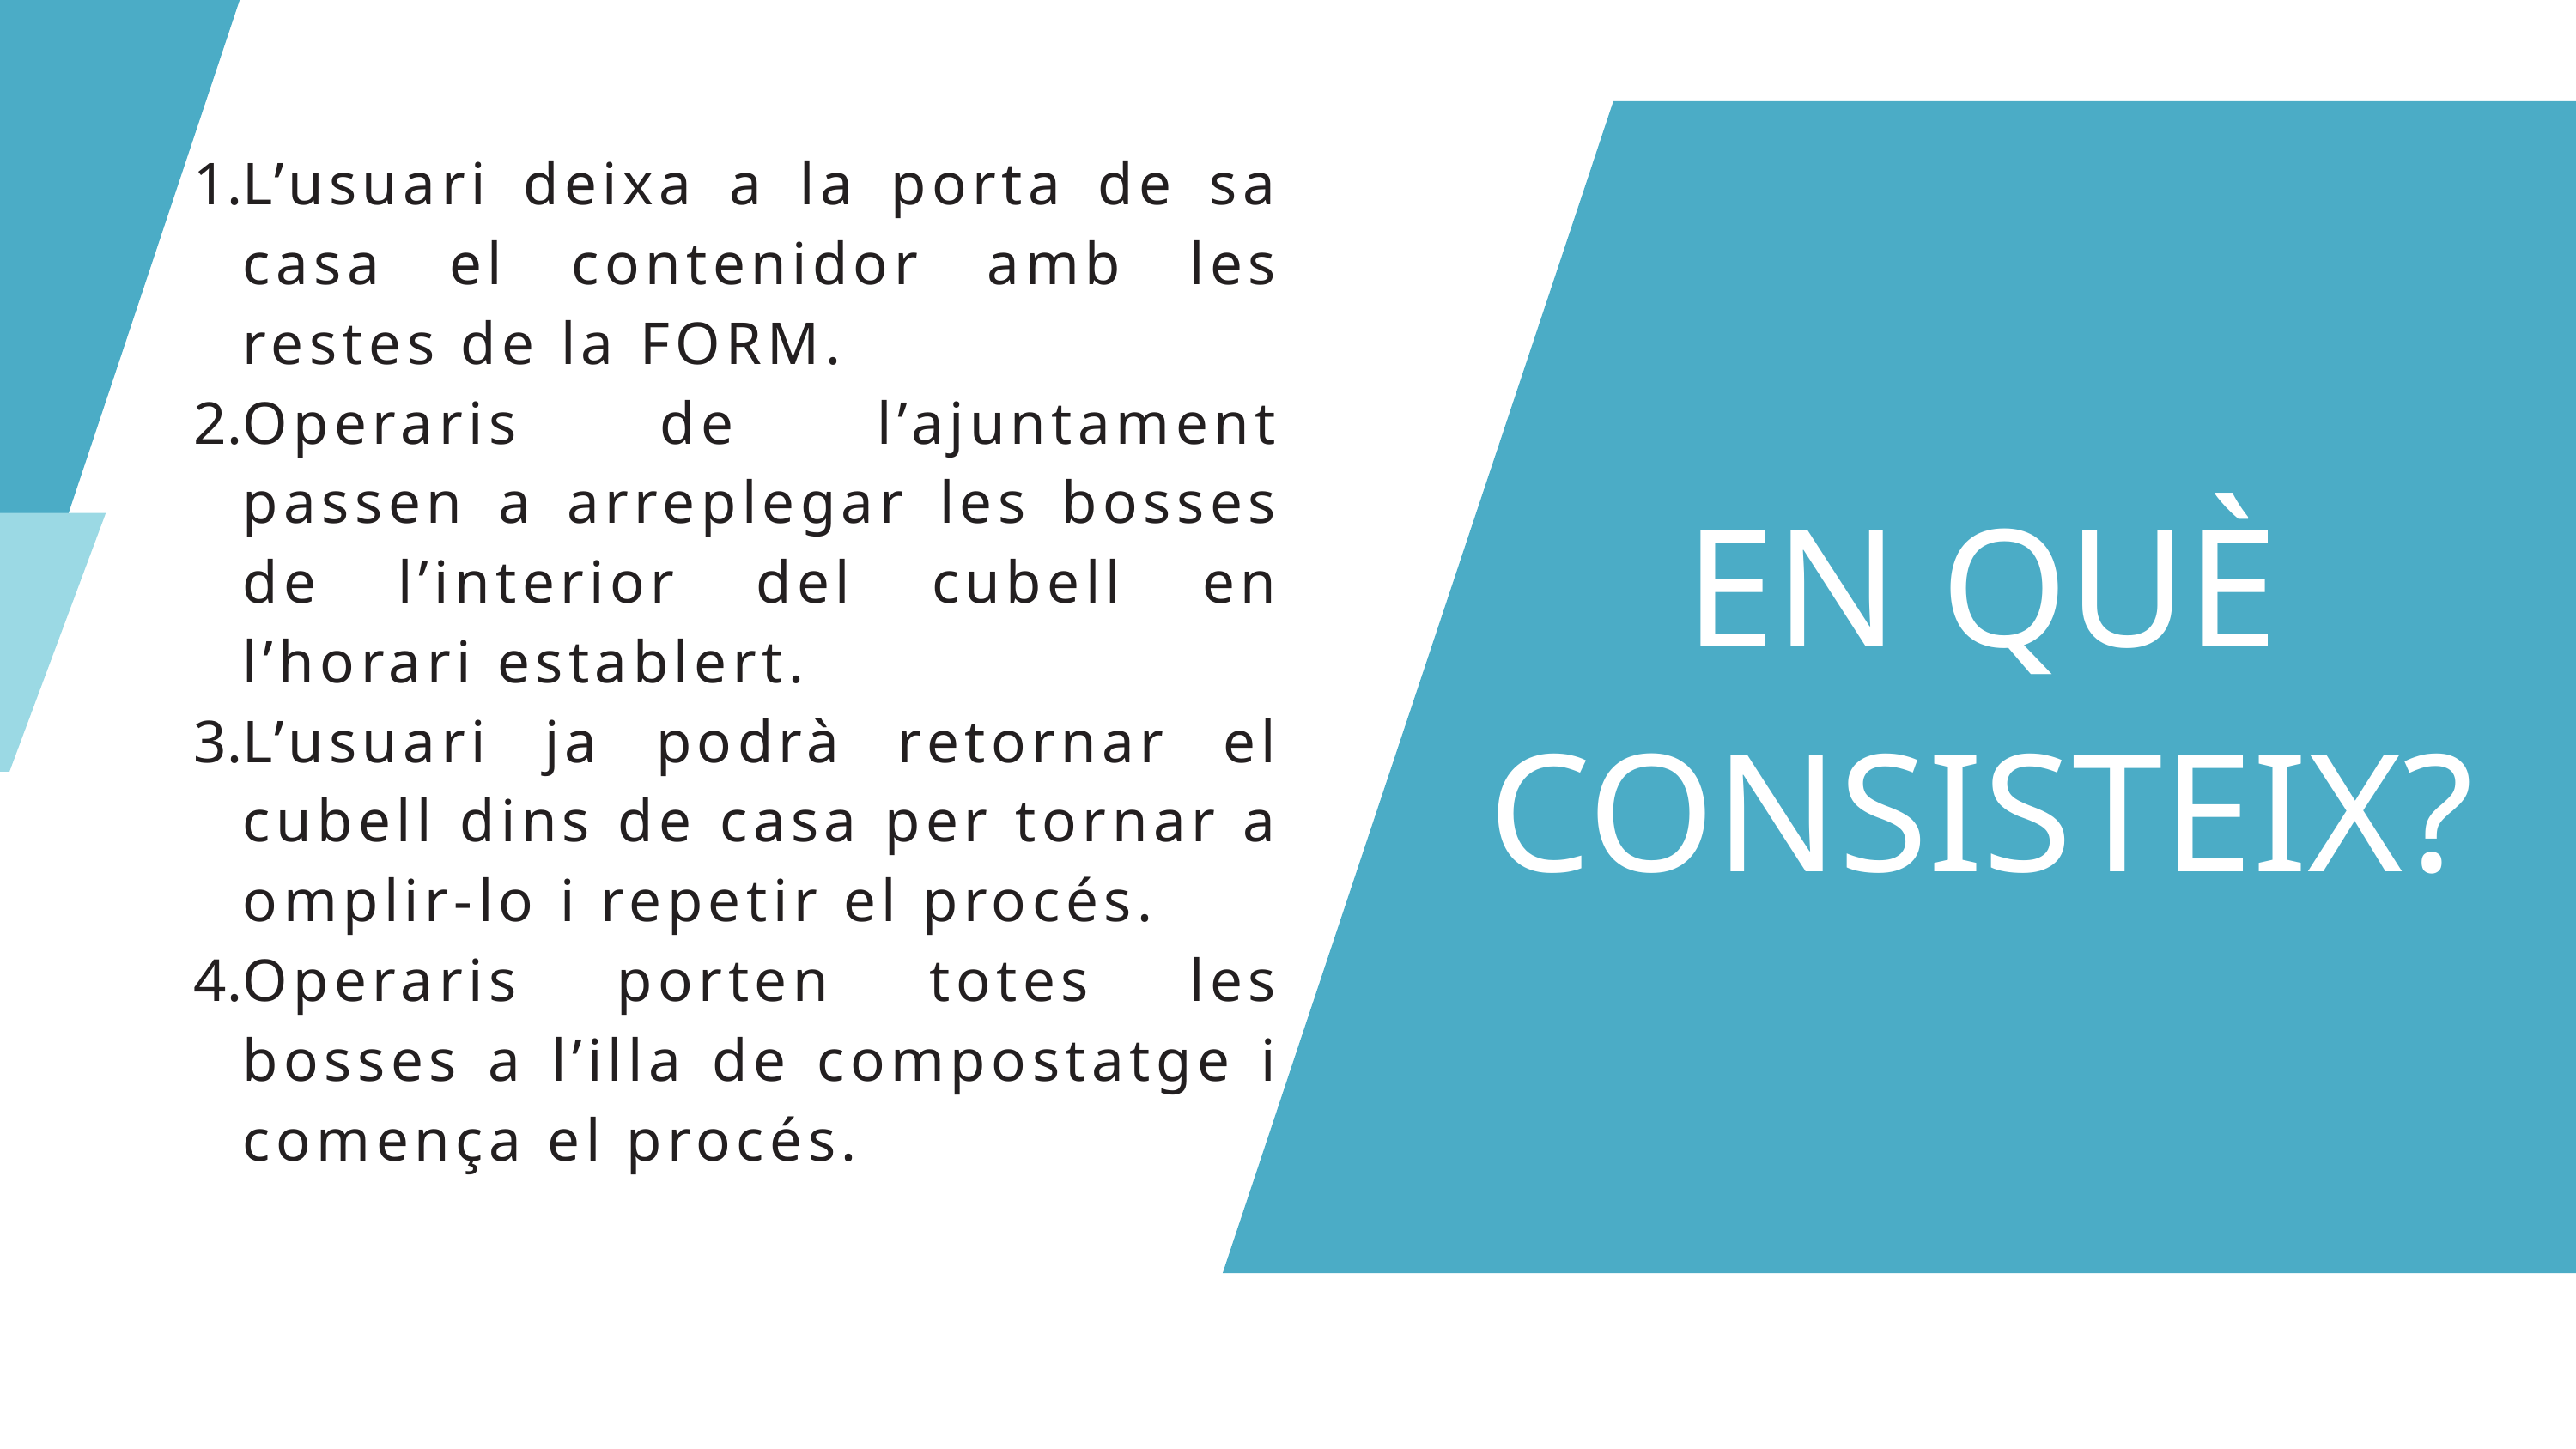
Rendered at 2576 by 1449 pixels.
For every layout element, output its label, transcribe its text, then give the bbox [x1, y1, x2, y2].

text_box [0, 0, 309, 966]
text_box L’usuari deixa a la porta de sa casa el contenidor amb les restes de la FORM. Operaris de l’ajuntament passen a arreplegar les bosses de l’interior del cubell en l’horari establert. L’usuari ja podrà retornar el cubell dins de casa per tornar a omplir-lo i repetir el procés. Operaris porten totes les bosses a l’illa de compostatge i comença el procés. [144, 136, 1218, 1252]
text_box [0, 512, 106, 773]
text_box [1222, 100, 2576, 1274]
